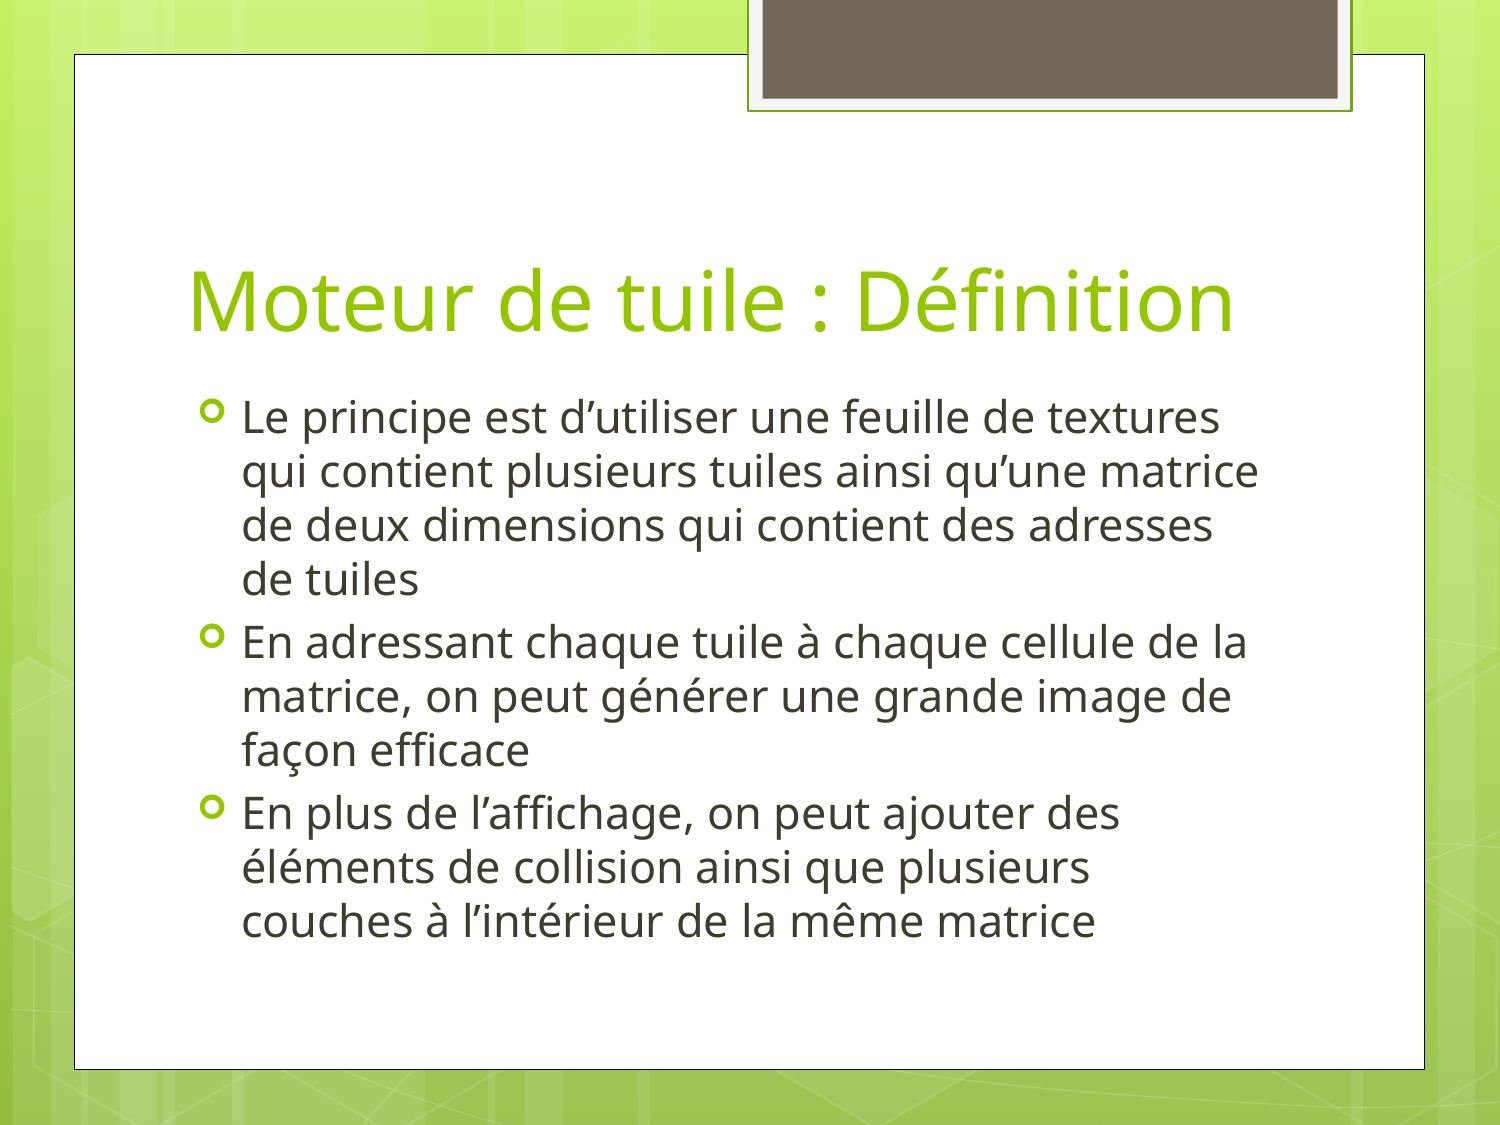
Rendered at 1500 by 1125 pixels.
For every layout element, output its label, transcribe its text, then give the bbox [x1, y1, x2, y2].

title Moteur de tuile : Définition [171, 168, 1324, 357]
list Le principe est d’utiliser une feuille de textures qui contient plusieurs tuiles ainsi qu’une matrice de deux dimensions qui contient des adresses de tuiles En adressant chaque tuile à chaque cellule de la matrice, on peut générer une grande image de façon efficace En plus de l’affichage, on peut ajouter des éléments de collision ainsi que plusieurs couches à l’intérieur de la même matrice [171, 381, 1283, 957]
